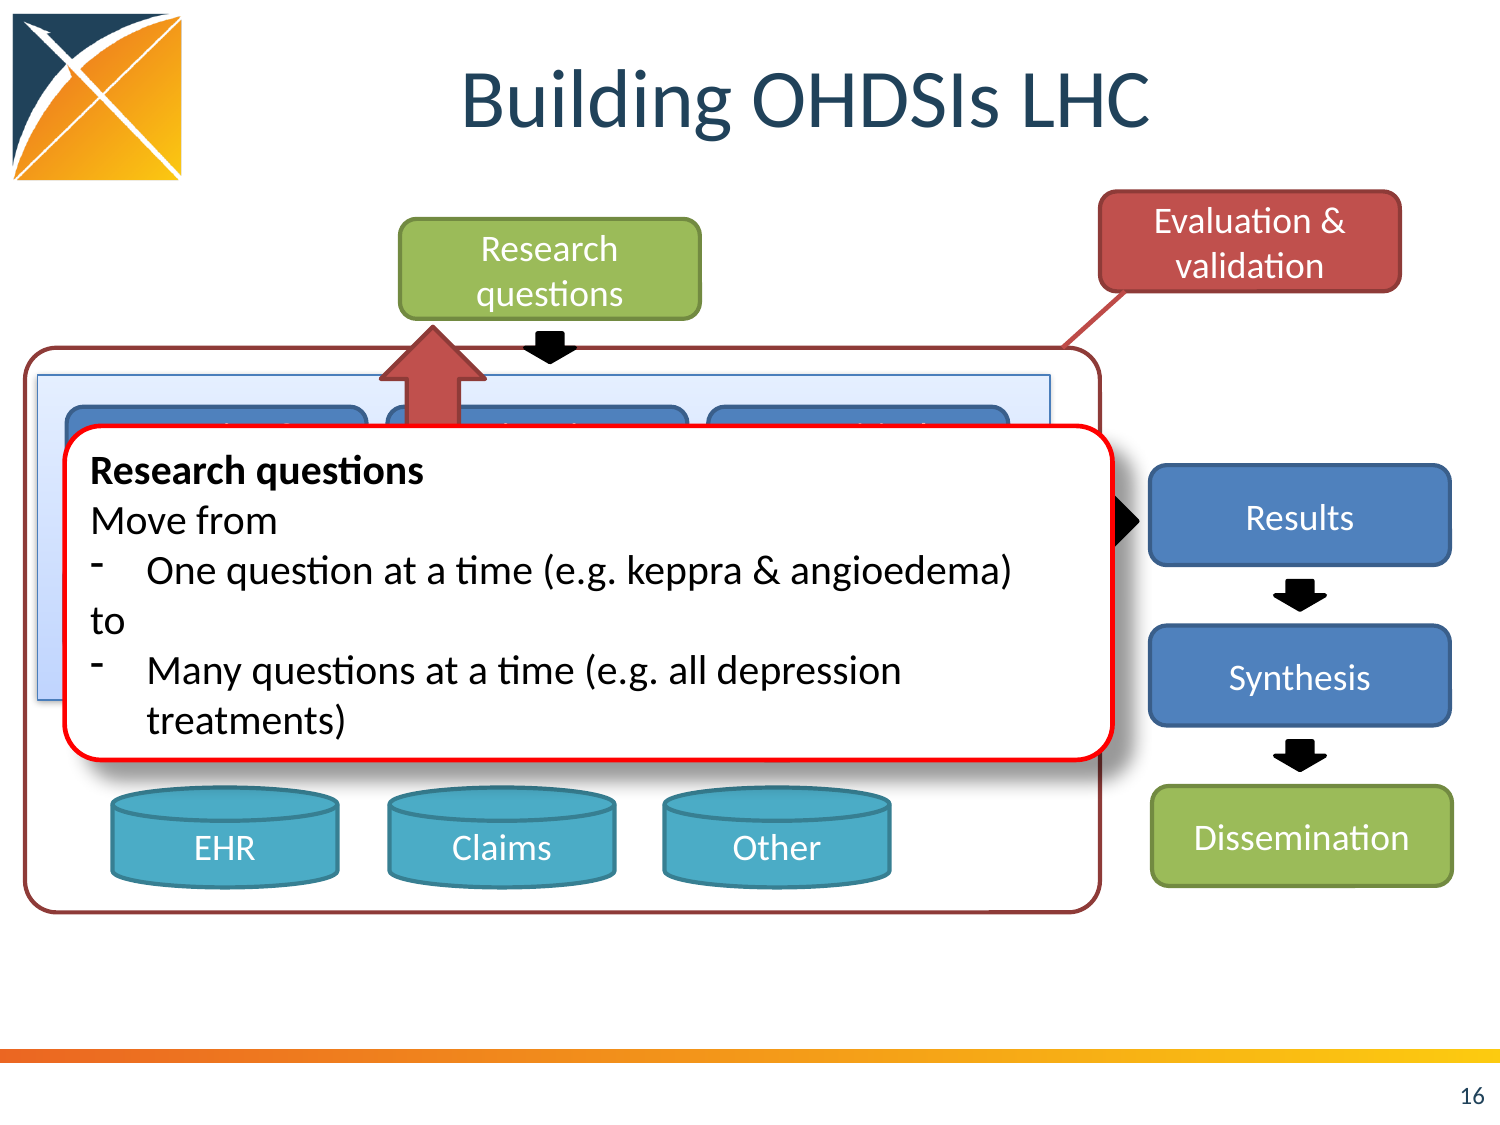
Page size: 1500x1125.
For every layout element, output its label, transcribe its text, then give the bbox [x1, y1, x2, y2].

text_box Dissemination [1149, 783, 1455, 889]
text_box [22, 345, 1103, 915]
text_box Evaluation & validation [1097, 189, 1403, 294]
text_box Research questions Move from One question at a time (e.g. keppra & angioedema) to Many questions at a time (e.g. all depression treatments) [62, 423, 1115, 763]
slide_number 16 [1149, 1065, 1500, 1125]
title Building OHDSIs LHC [187, 24, 1425, 163]
text_box Synthesis [1147, 623, 1453, 728]
text_box [1272, 739, 1328, 772]
text_box [378, 324, 488, 423]
text_box Research questions [397, 216, 703, 321]
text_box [1062, 291, 1126, 348]
text_box Results [1147, 463, 1453, 568]
text_box [522, 331, 578, 365]
text_box [1272, 578, 1328, 612]
picture [0, 0, 206, 200]
